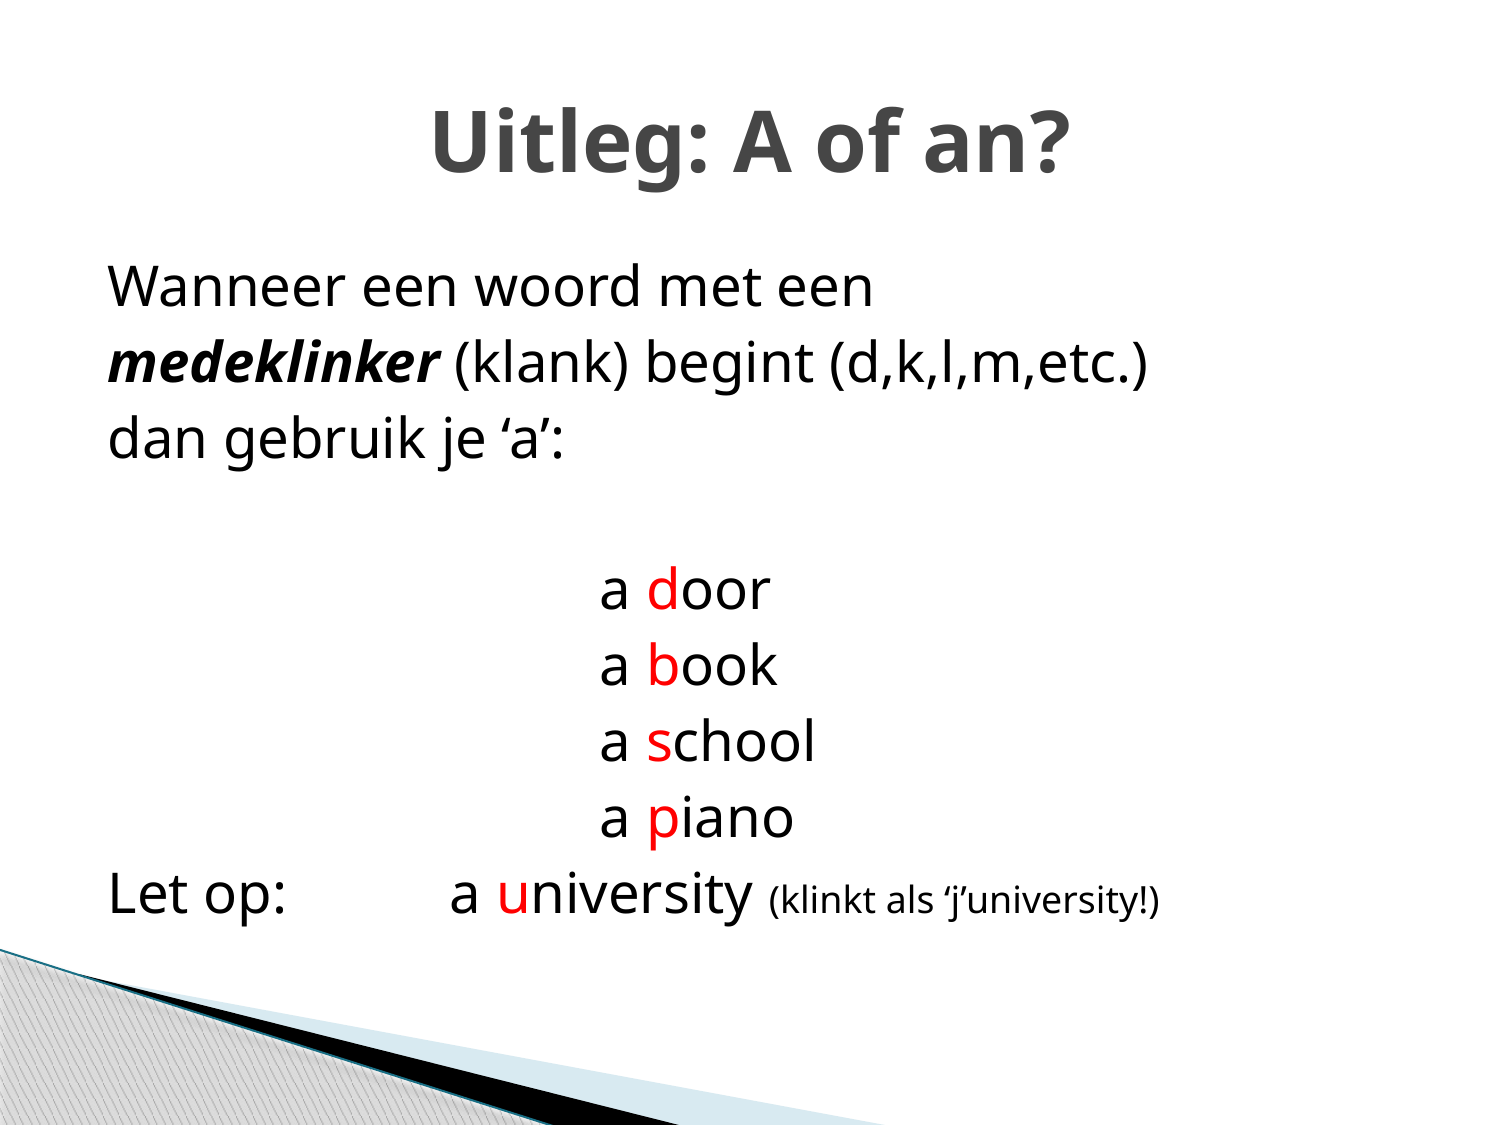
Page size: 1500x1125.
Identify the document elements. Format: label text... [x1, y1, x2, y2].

list Wanneer een woord met een medeklinker (klank) begint (d,k,l,m,etc.) dan gebruik je ‘a’: a door a book a school a piano Let op: a university (klinkt als ‘j’university!) [75, 243, 1425, 986]
title Uitleg: A of an? [75, 45, 1425, 233]
